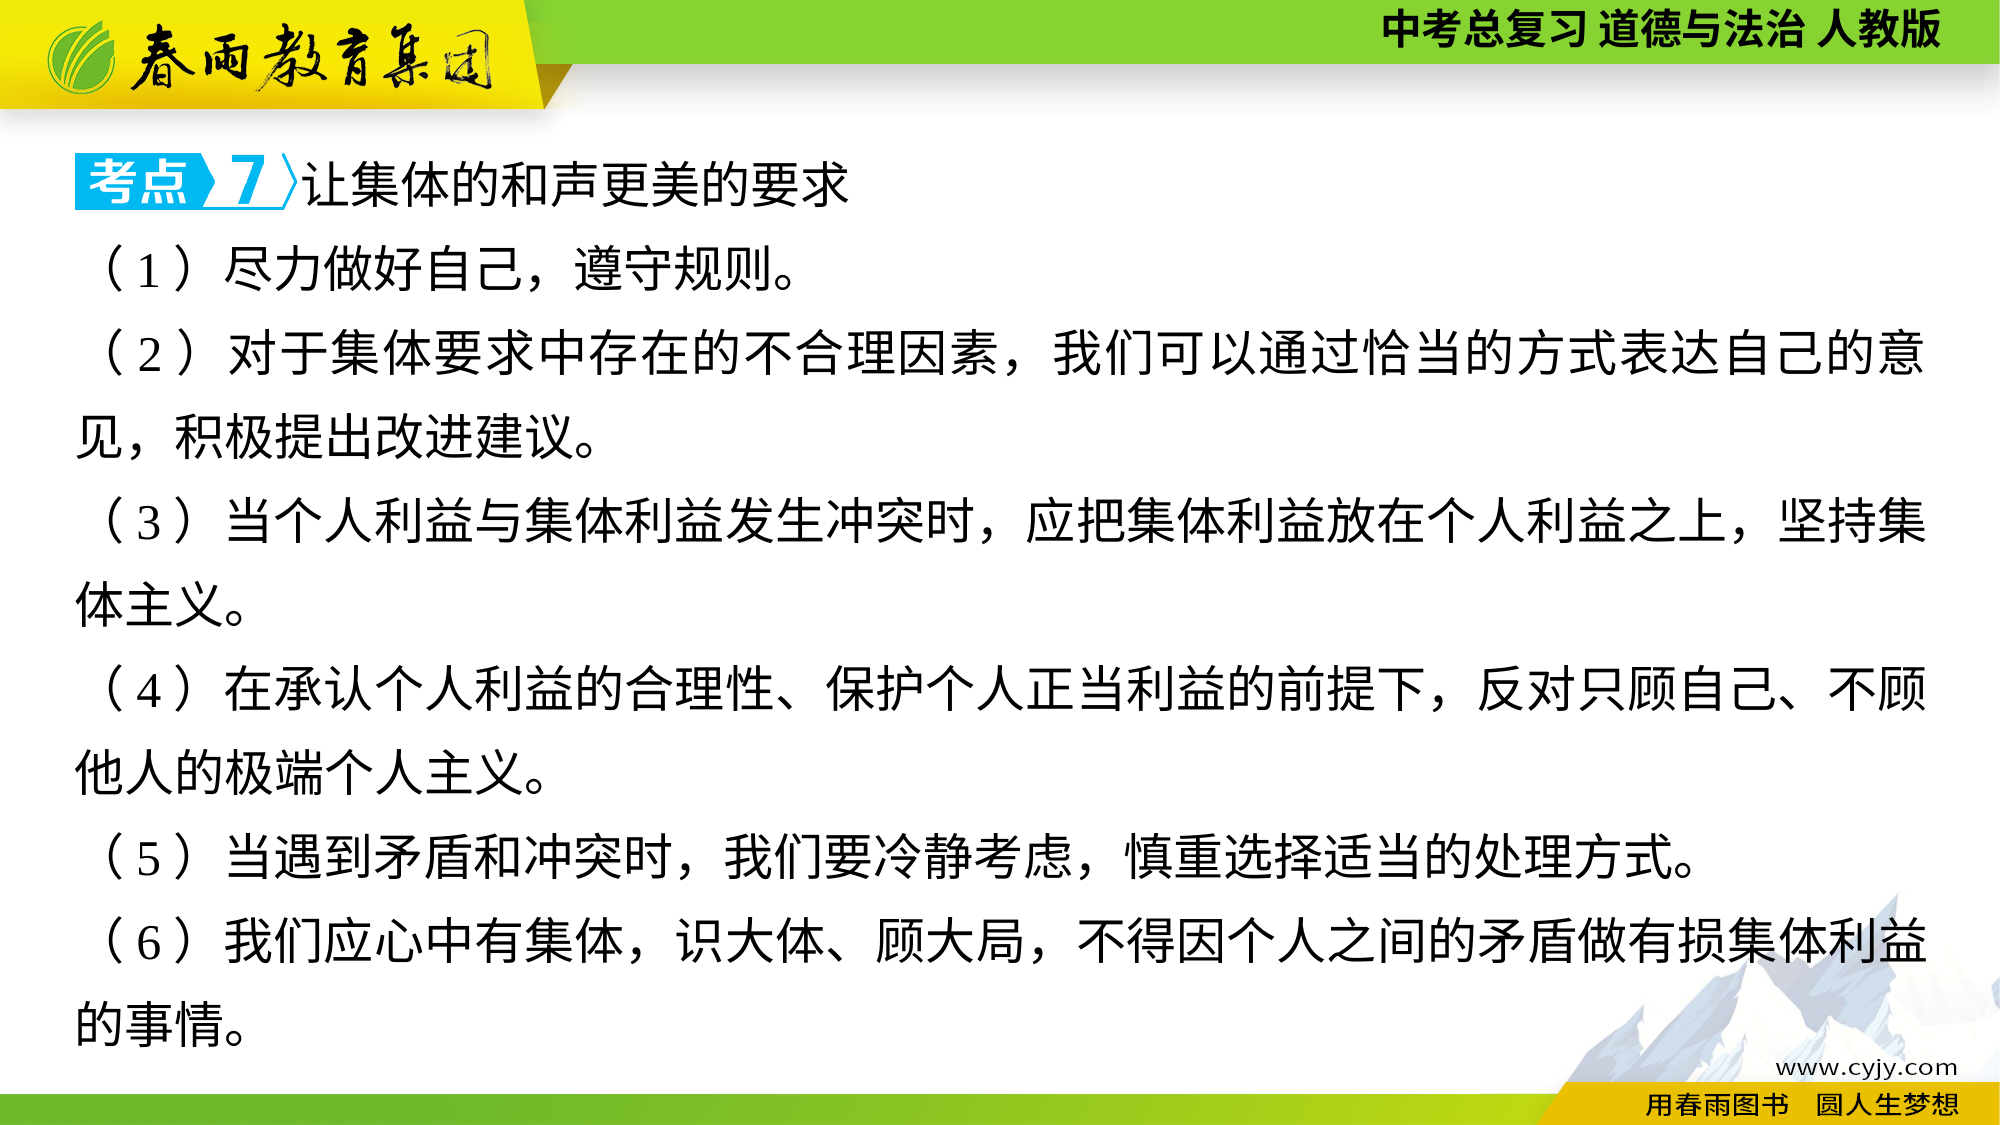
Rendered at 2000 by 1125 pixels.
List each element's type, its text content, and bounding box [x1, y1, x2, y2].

list 让集体的和声更美的要求 （1）尽力做好自己，遵守规则。 （2）对于集体要求中存在的不合理因素，我们可以通过恰当的方式表达自己的意见，积极提出改进建议。 （3）当个人利益与集体利益发生冲突时，应把集体利益放在个人利益之上，坚持集体主义。 （4）在承认个人利益的合理性、保护个人正当利益的前提下，反对只顾自己、不顾他人的极端个人主义。 （5）当遇到矛盾和冲突时，我们要冷静考虑，慎重选择适当的处理方式。 （6）我们应心中有集体，识大体、顾大局，不得因个人之间的矛盾做有损集体利益的事情。 [59, 122, 1944, 1061]
picture [0, 0, 2000, 1125]
